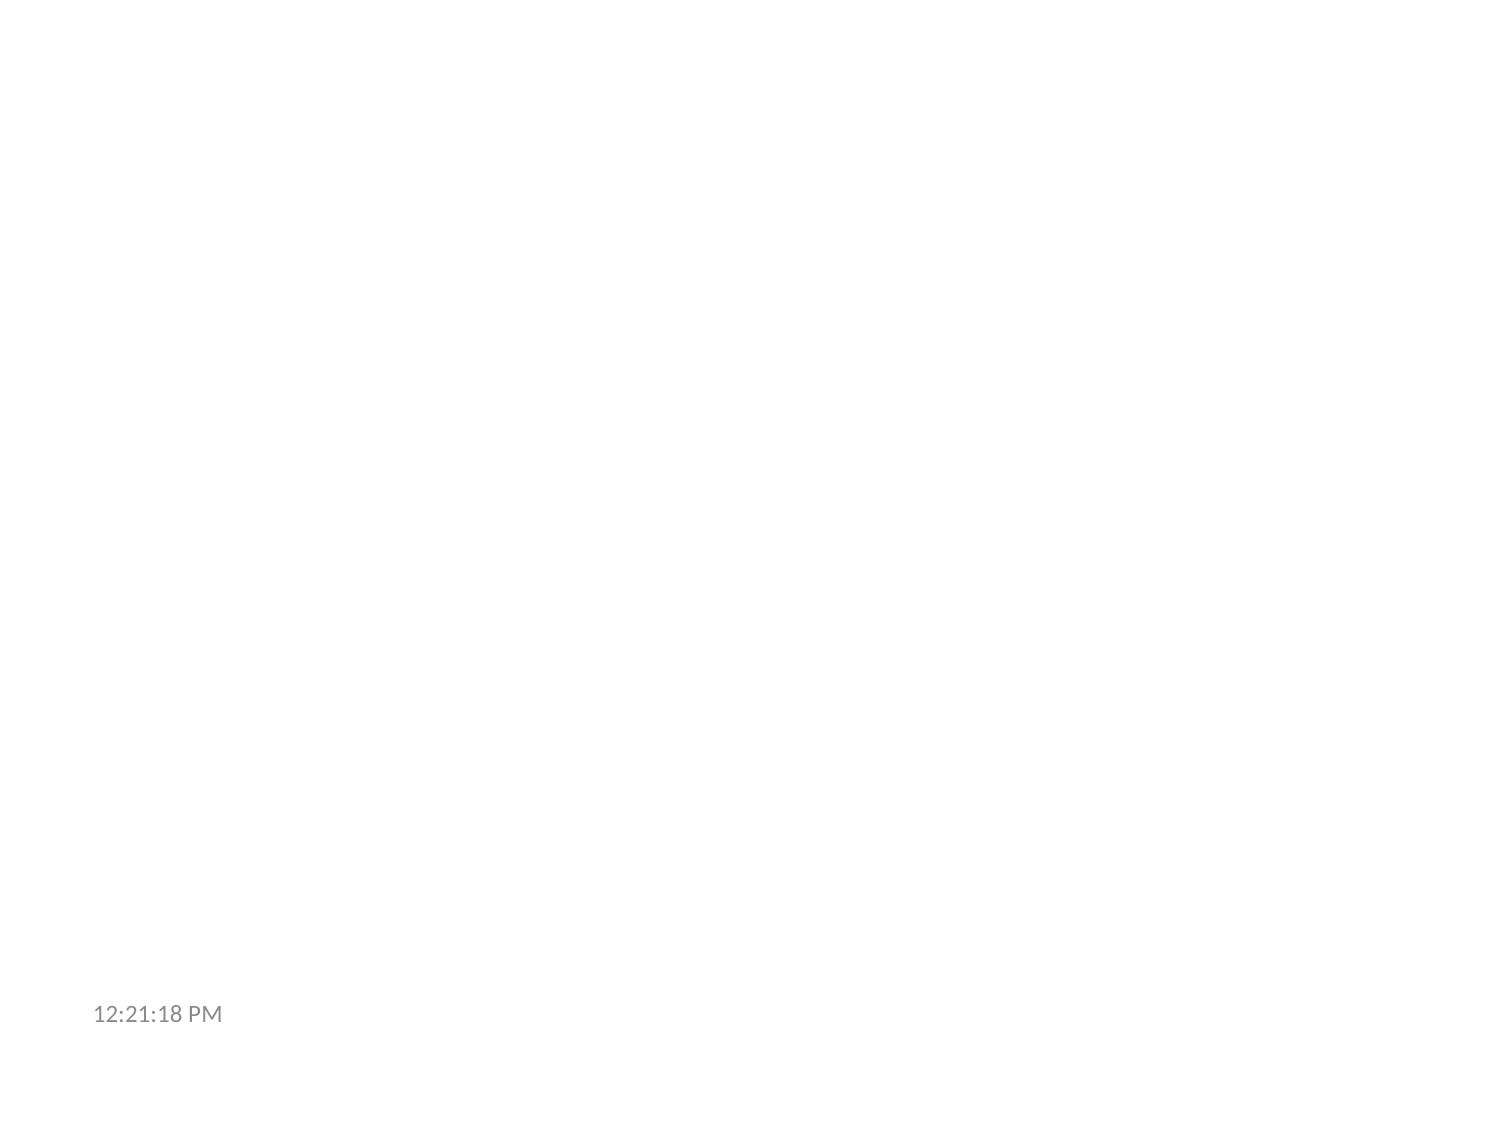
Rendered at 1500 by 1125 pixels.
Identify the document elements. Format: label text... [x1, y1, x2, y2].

text_box 3:35:09 PM [77, 982, 428, 1043]
